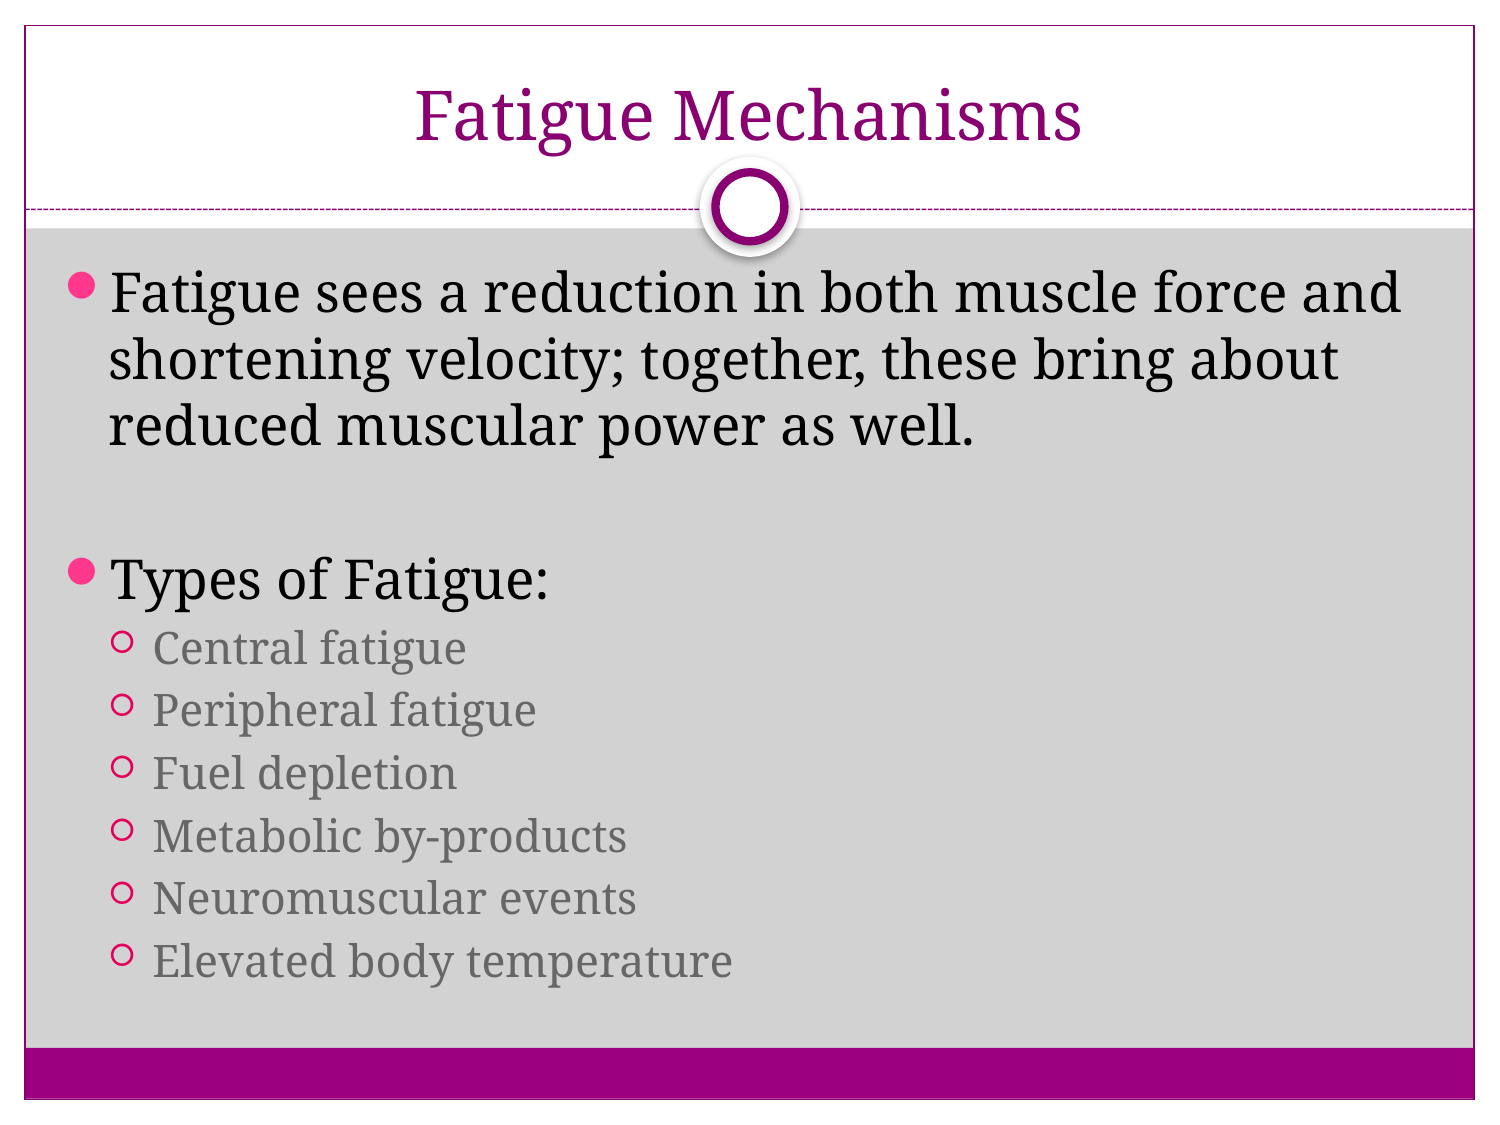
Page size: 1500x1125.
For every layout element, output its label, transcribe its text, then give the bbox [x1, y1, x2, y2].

list Fatigue sees a reduction in both muscle force and shortening velocity; together, these bring about reduced muscular power as well. Types of Fatigue: Central fatigue Peripheral fatigue Fuel depletion Metabolic by-products Neuromuscular events Elevated body temperature [49, 250, 1445, 1001]
title Fatigue Mechanisms [49, 37, 1450, 162]
